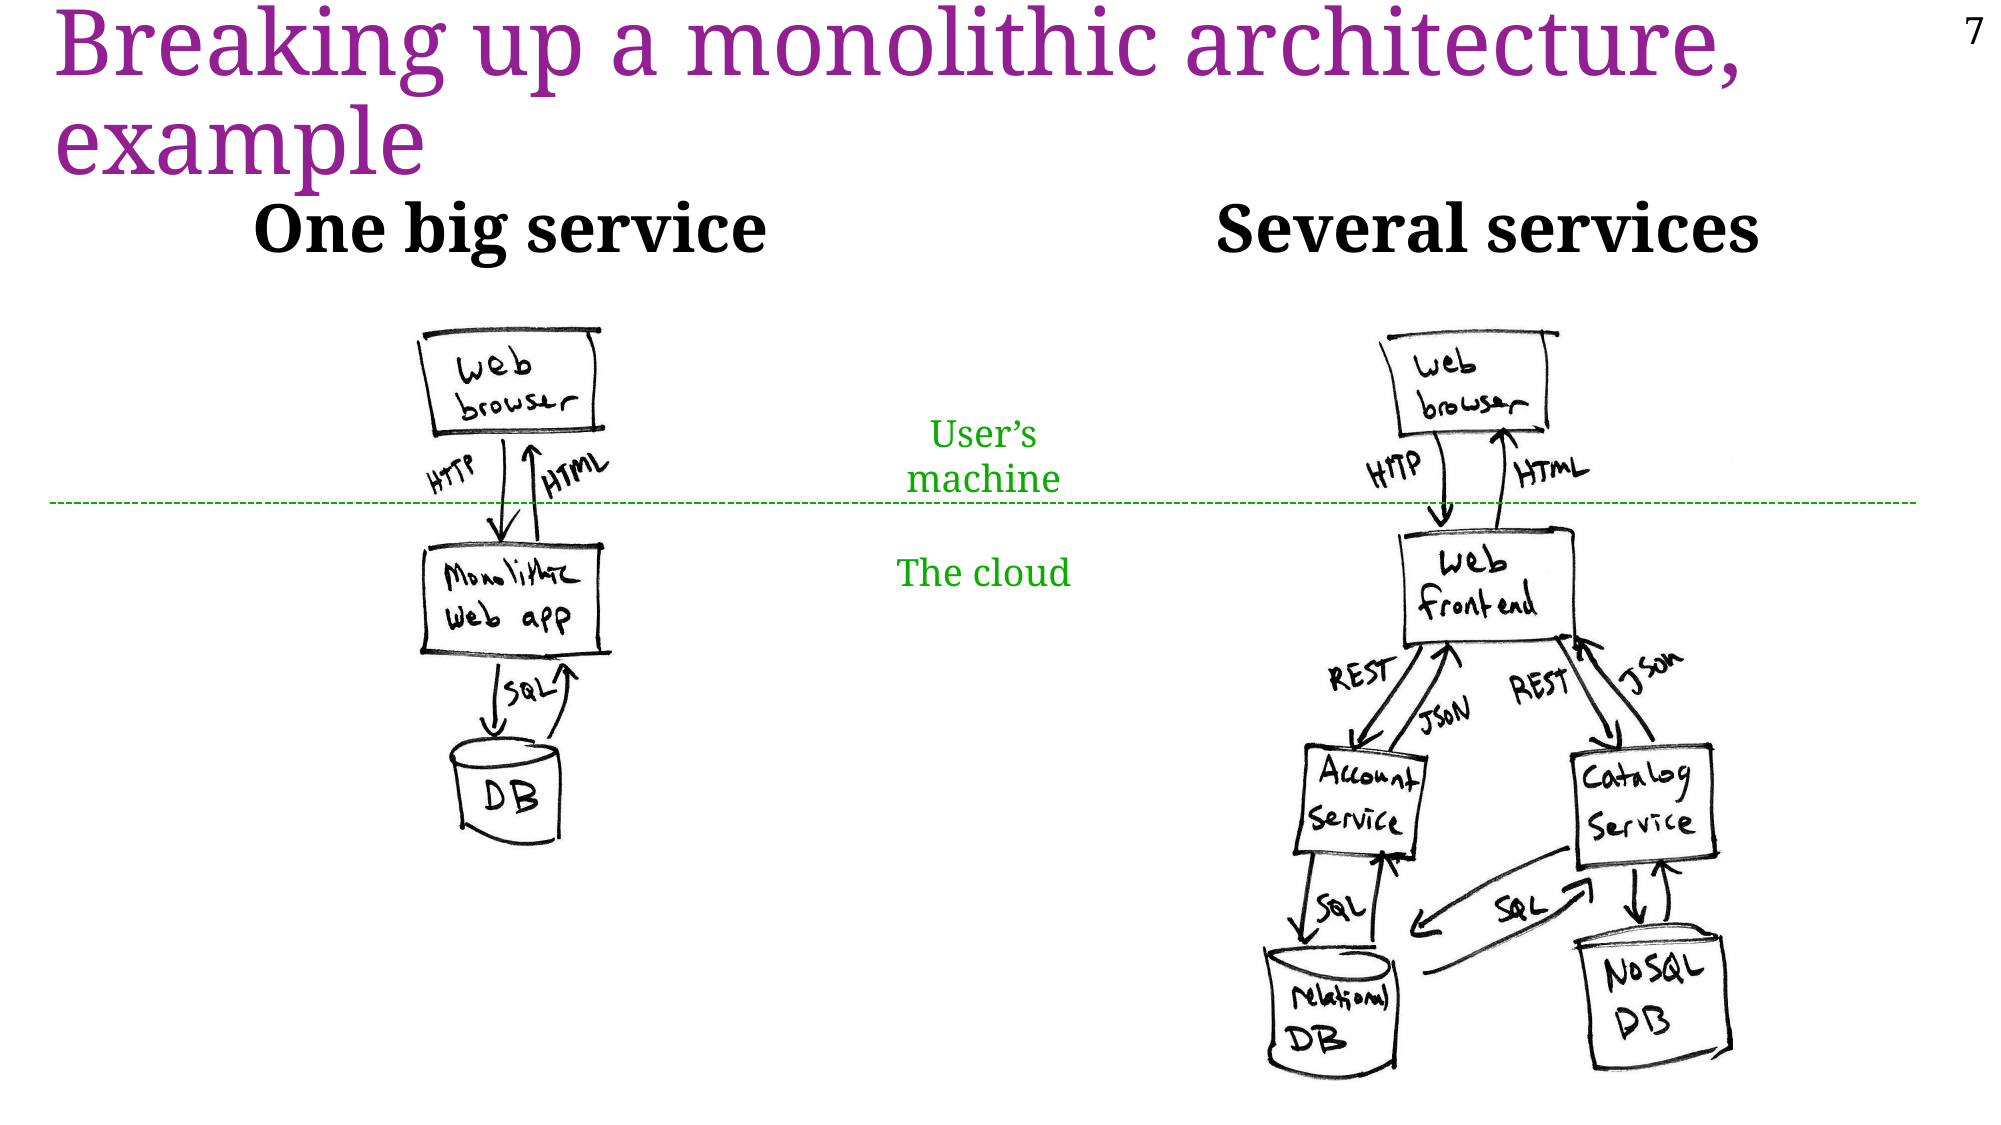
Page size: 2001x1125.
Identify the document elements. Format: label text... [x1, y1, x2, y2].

text_box The cloud [852, 541, 1116, 602]
list Several services [1012, 187, 1966, 275]
text_box User’s machine [852, 403, 1116, 502]
text_box User’s machine [852, 503, 1116, 508]
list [1245, 317, 1733, 502]
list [1245, 503, 1733, 1081]
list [404, 317, 618, 502]
list One big service [38, 187, 984, 275]
text_box 7 [1901, 0, 2000, 60]
title Breaking up a monolithic architecture, example [38, 22, 1966, 168]
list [404, 503, 618, 860]
